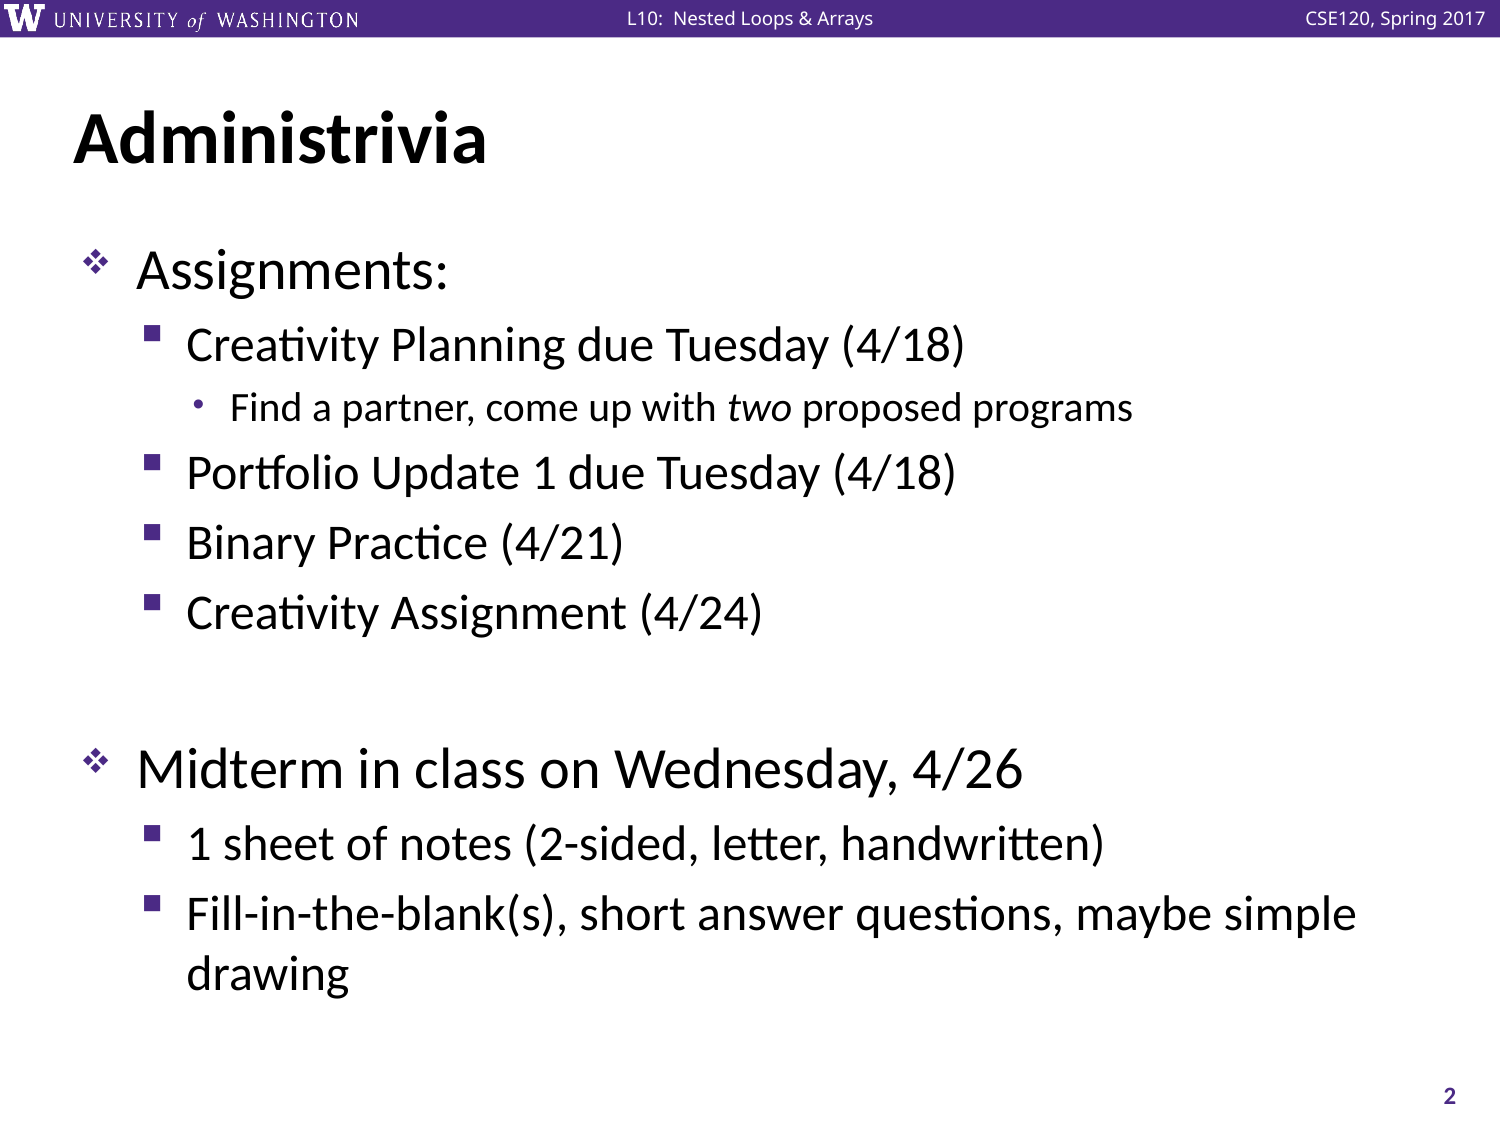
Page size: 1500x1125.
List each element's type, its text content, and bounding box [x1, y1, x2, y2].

slide_number 2 [1400, 1065, 1500, 1125]
picture [4, 4, 358, 32]
list Assignments: Creativity Planning due Tuesday (4/18) Find a partner, come up with two proposed programs Portfolio Update 1 due Tuesday (4/18) Binary Practice (4/21) Creativity Assignment (4/24) Midterm in class on Wednesday, 4/26 1 sheet of notes (2-sided, letter, handwritten) Fill-in-the-blank(s), short answer questions, maybe simple drawing [64, 223, 1438, 1040]
title Administrivia [58, 71, 1438, 197]
